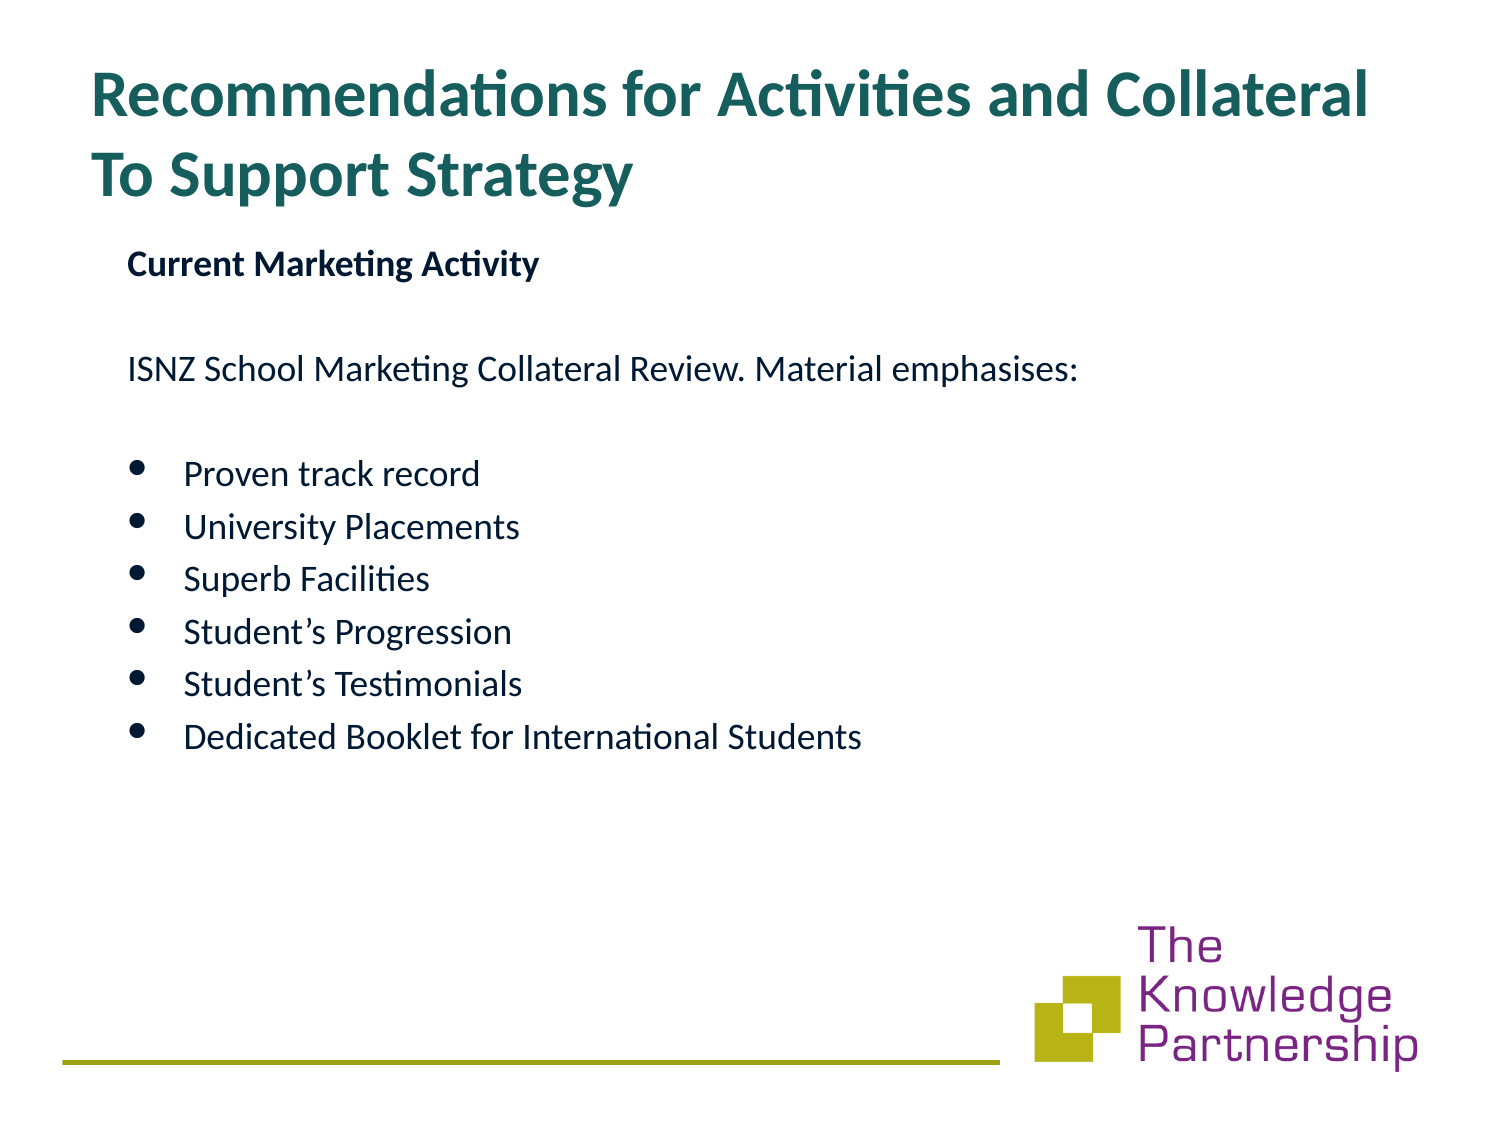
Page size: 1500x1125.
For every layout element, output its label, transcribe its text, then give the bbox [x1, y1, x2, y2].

text_box Recommendations for Activities and Collateral To Support Strategy [76, 42, 1388, 218]
text_box Current Marketing Activity ISNZ School Marketing Collateral Review. Material emphasises: Proven track record University Placements Superb Facilities Student’s Progression Student’s Testimonials Dedicated Booklet for International Students [112, 231, 1459, 988]
picture [1025, 988, 1427, 1077]
